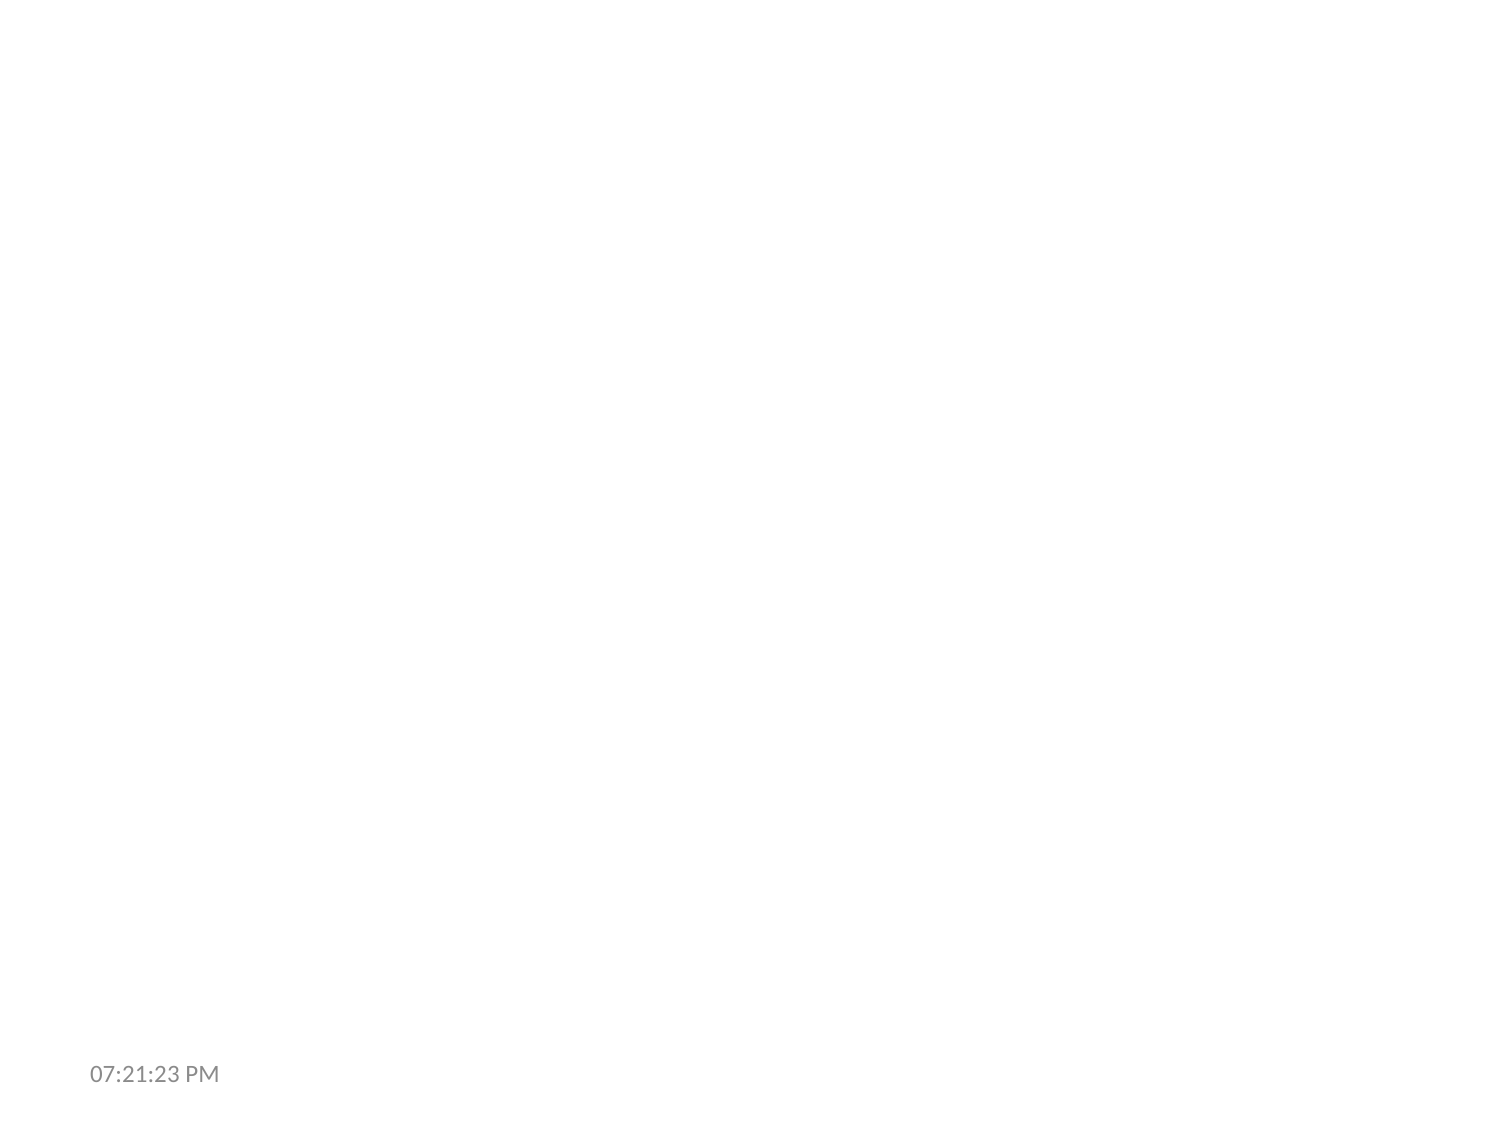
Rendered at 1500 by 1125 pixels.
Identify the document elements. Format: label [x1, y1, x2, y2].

slide_number [75, 1042, 425, 1103]
